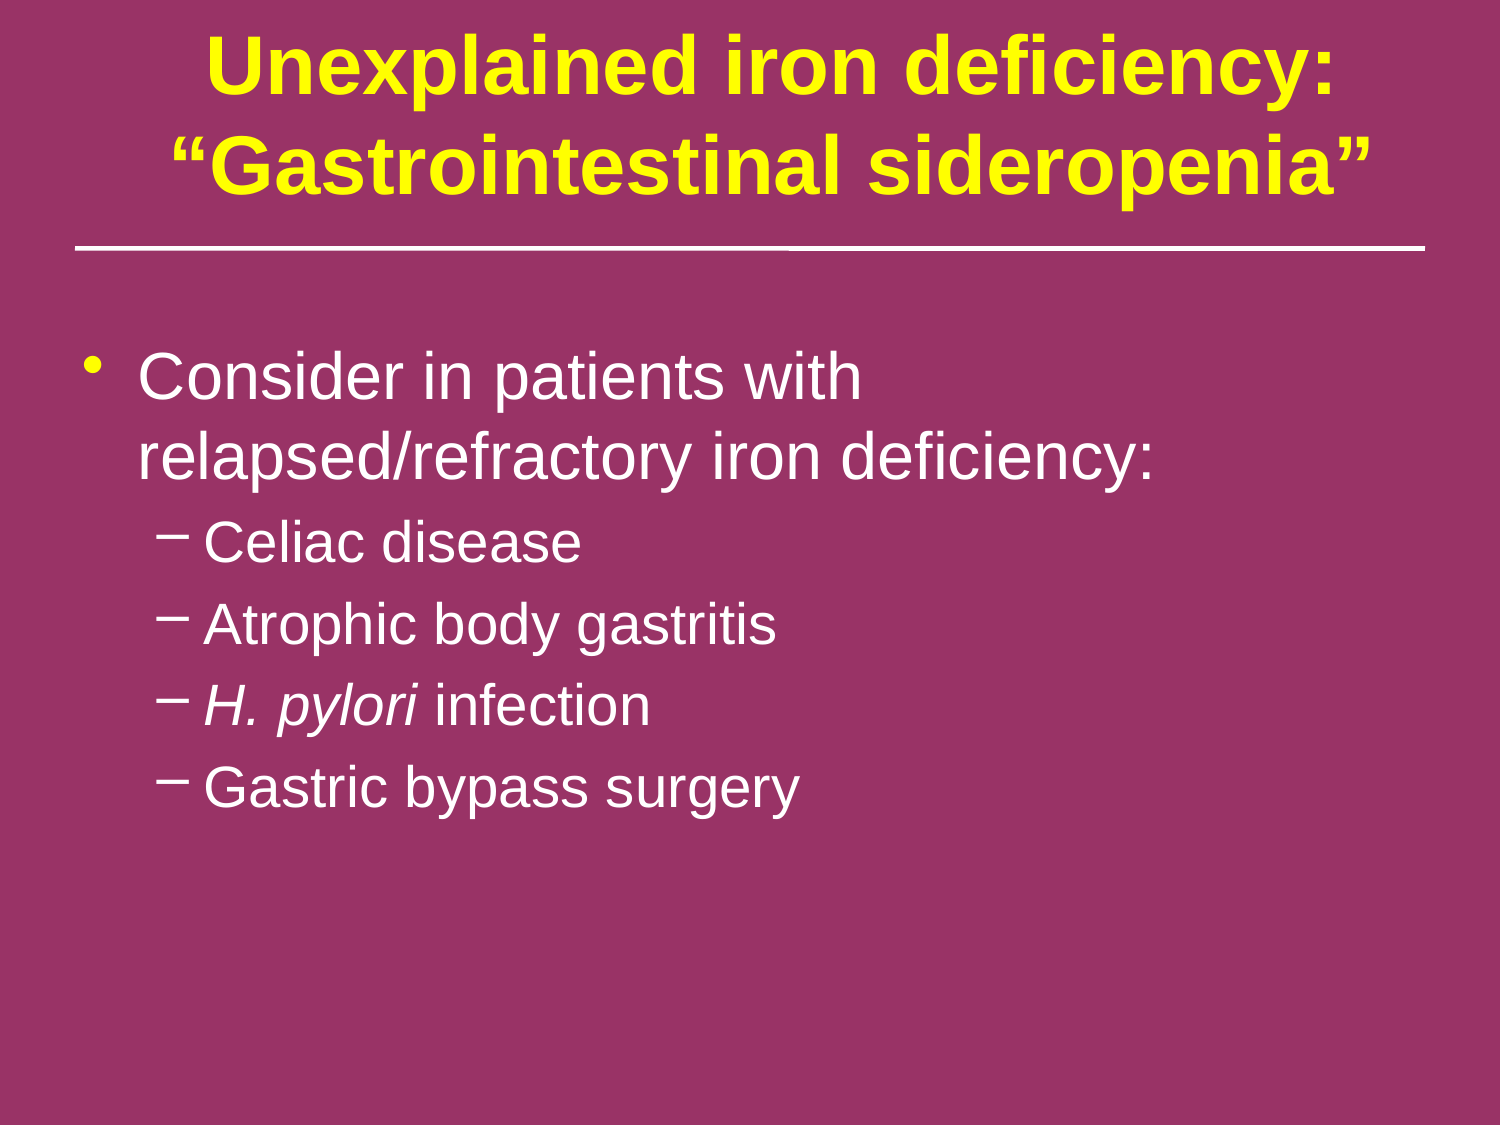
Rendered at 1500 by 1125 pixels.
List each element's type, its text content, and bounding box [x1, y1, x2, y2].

list Consider in patients with relapsed/refractory iron deficiency: Celiac disease Atrophic body gastritis H. pylori infection Gastric bypass surgery [66, 324, 1417, 1013]
title Unexplained iron deficiency: “Gastrointestinal sideropenia” [97, 30, 1447, 192]
